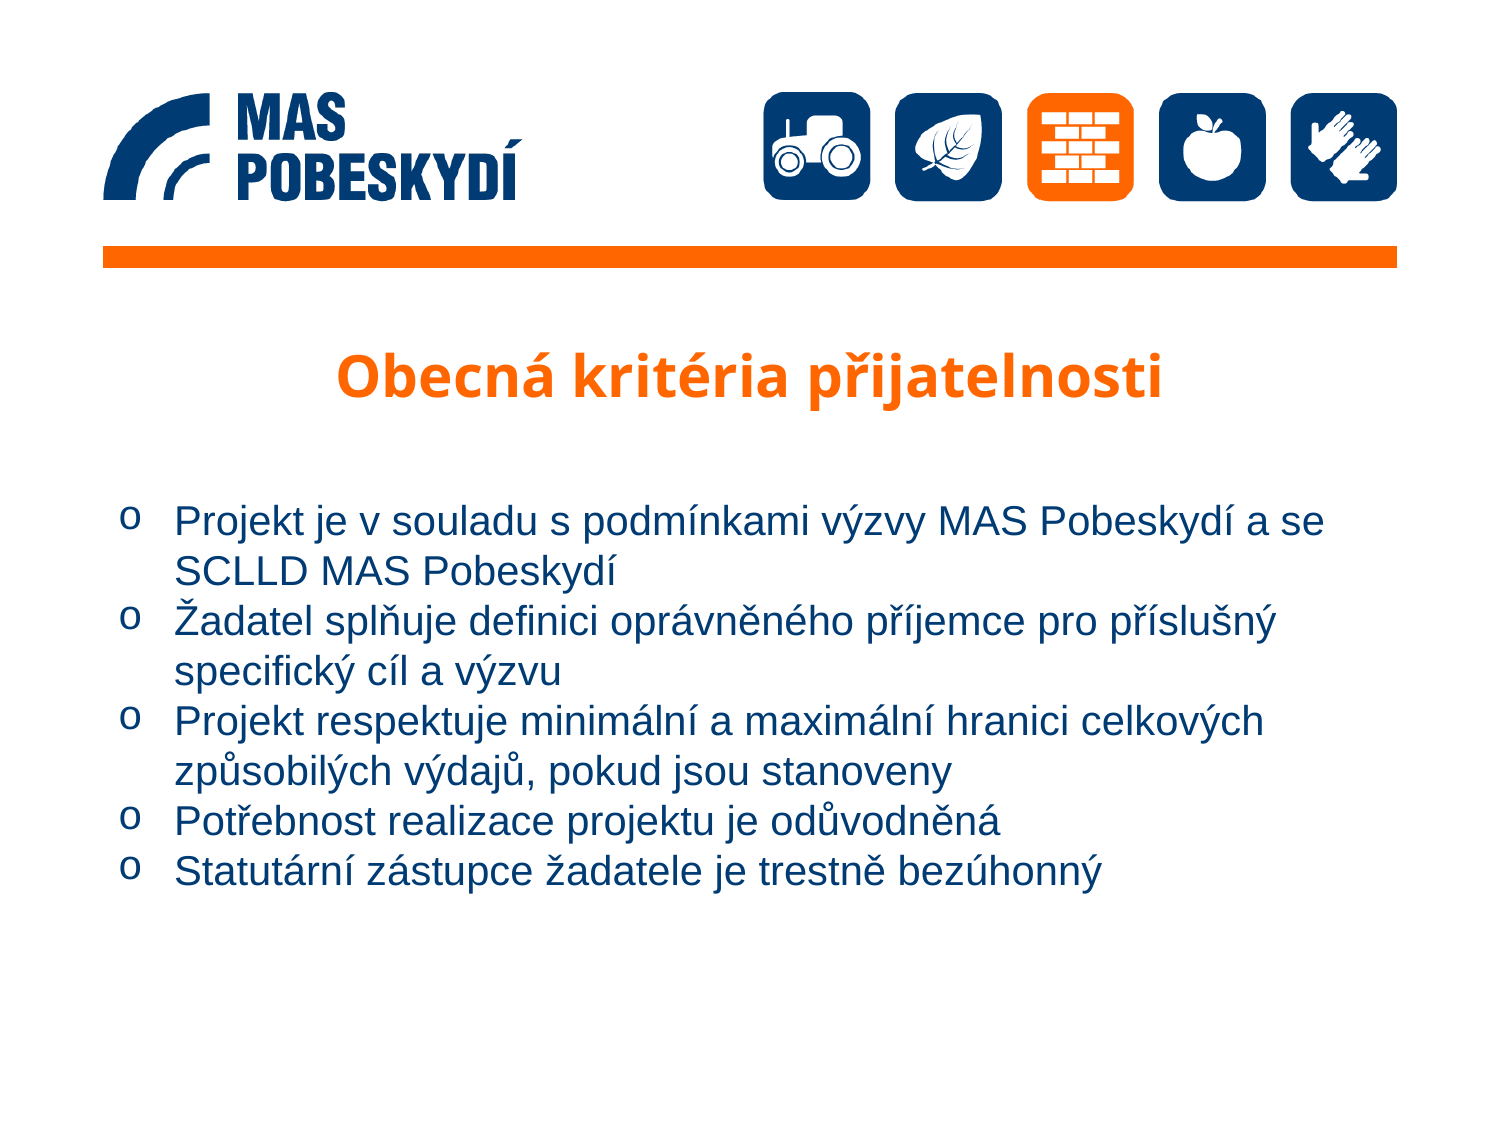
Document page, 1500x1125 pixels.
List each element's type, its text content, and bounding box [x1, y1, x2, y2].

subtitle Projekt je v souladu s podmínkami výzvy MAS Pobeskydí a se SCLLD MAS Pobeskydí Žadatel splňuje definici oprávněného příjemce pro příslušný specifický cíl a výzvu Projekt respektuje minimální a maximální hranici celkových způsobilých výdajů, pokud jsou stanoveny Potřebnost realizace projektu je odůvodněná Statutární zástupce žadatele je trestně bezúhonný [103, 486, 1397, 1030]
picture [103, 92, 1397, 268]
title Obecná kritéria přijatelnosti [103, 328, 1397, 418]
